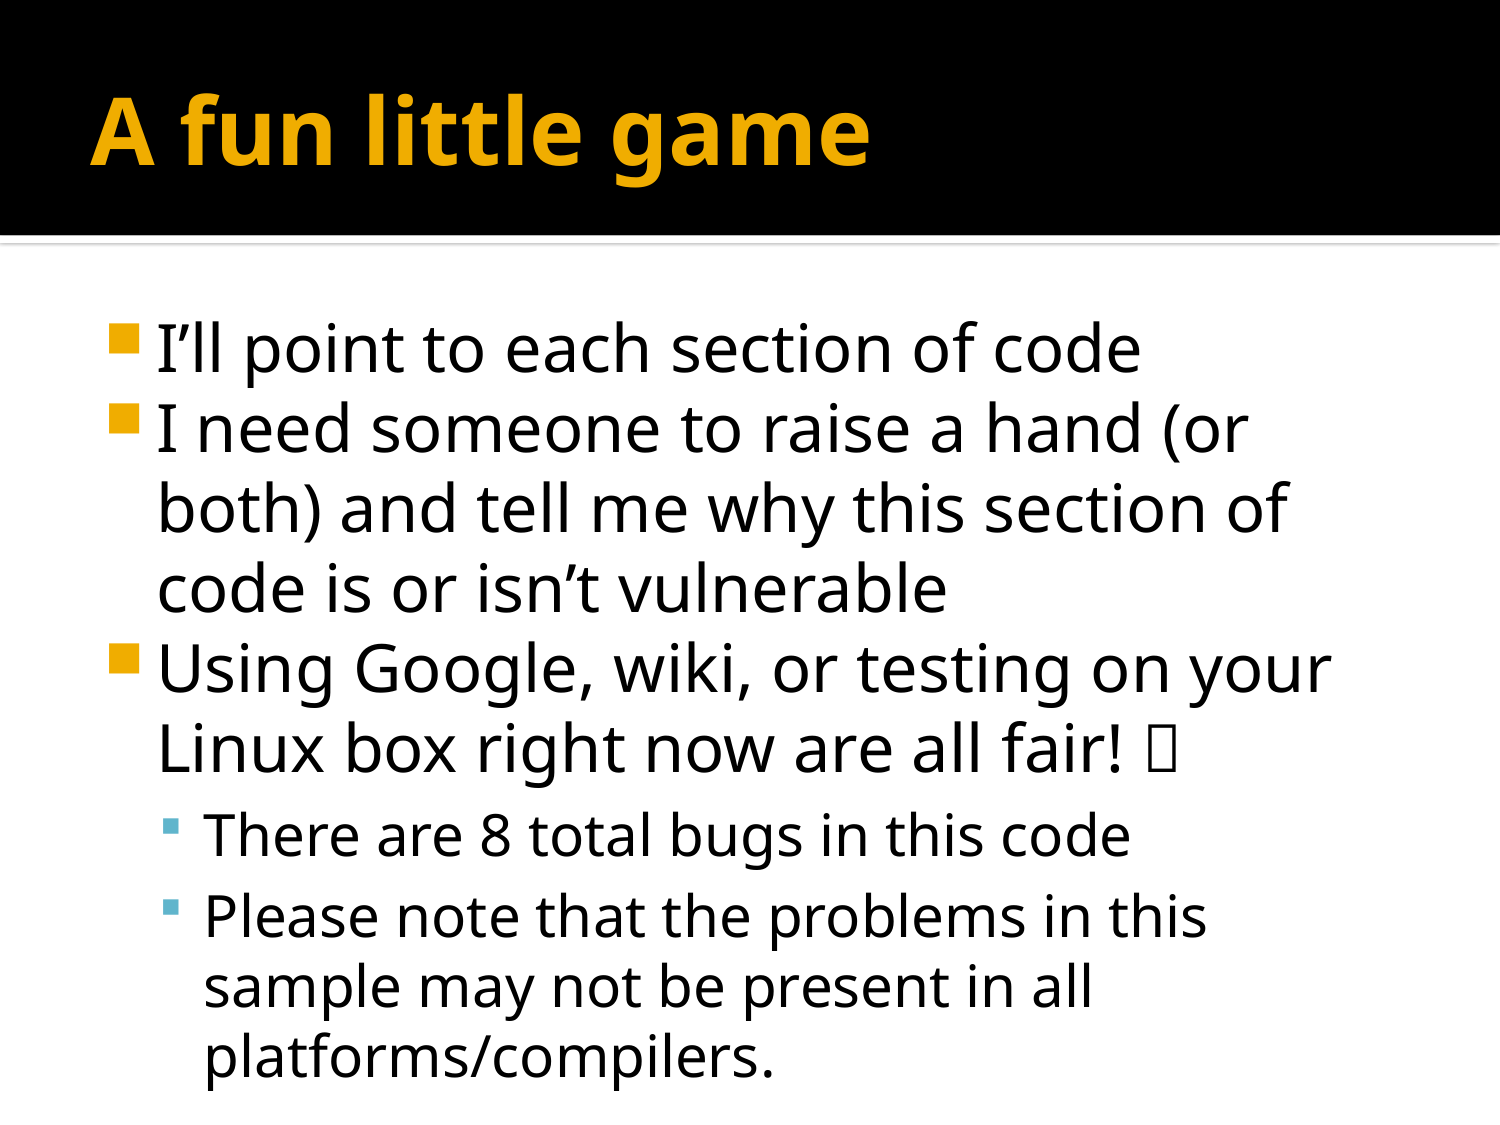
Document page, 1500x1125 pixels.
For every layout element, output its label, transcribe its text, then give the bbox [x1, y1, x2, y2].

title A fun little game [75, 25, 1425, 231]
list I’ll point to each section of code I need someone to raise a hand (or both) and tell me why this section of code is or isn’t vulnerable Using Google, wiki, or testing on your Linux box right now are all fair!  There are 8 total bugs in this code Please note that the problems in this sample may not be present in all platforms/compilers. [75, 291, 1425, 1050]
